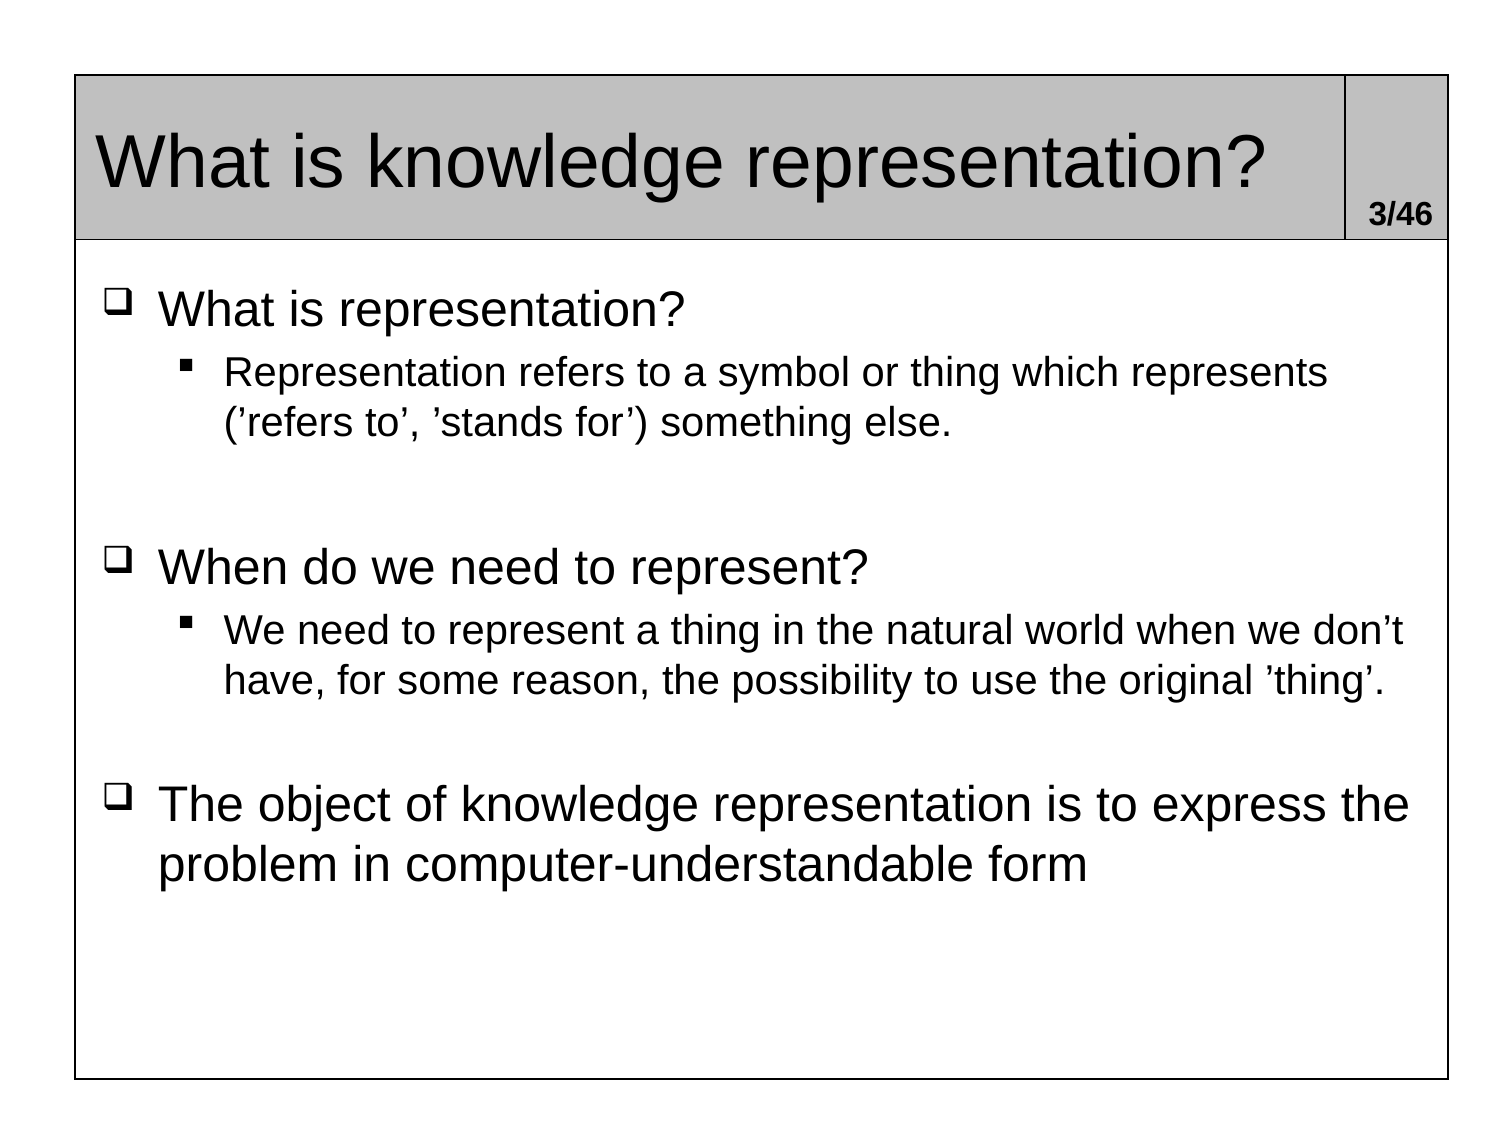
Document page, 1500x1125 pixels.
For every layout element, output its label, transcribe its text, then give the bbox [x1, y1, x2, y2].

slide_number 3/46 [1346, 74, 1449, 239]
list What is representation? Representation refers to a symbol or thing which represents (’refers to’, ’stands for’) something else. When do we need to represent? We need to represent a thing in the natural world when we don’t have, for some reason, the possibility to use the original ’thing’. The object of knowledge representation is to express the problem in computer-understandable form [74, 239, 1449, 1080]
title What is knowledge representation? [74, 74, 1346, 239]
